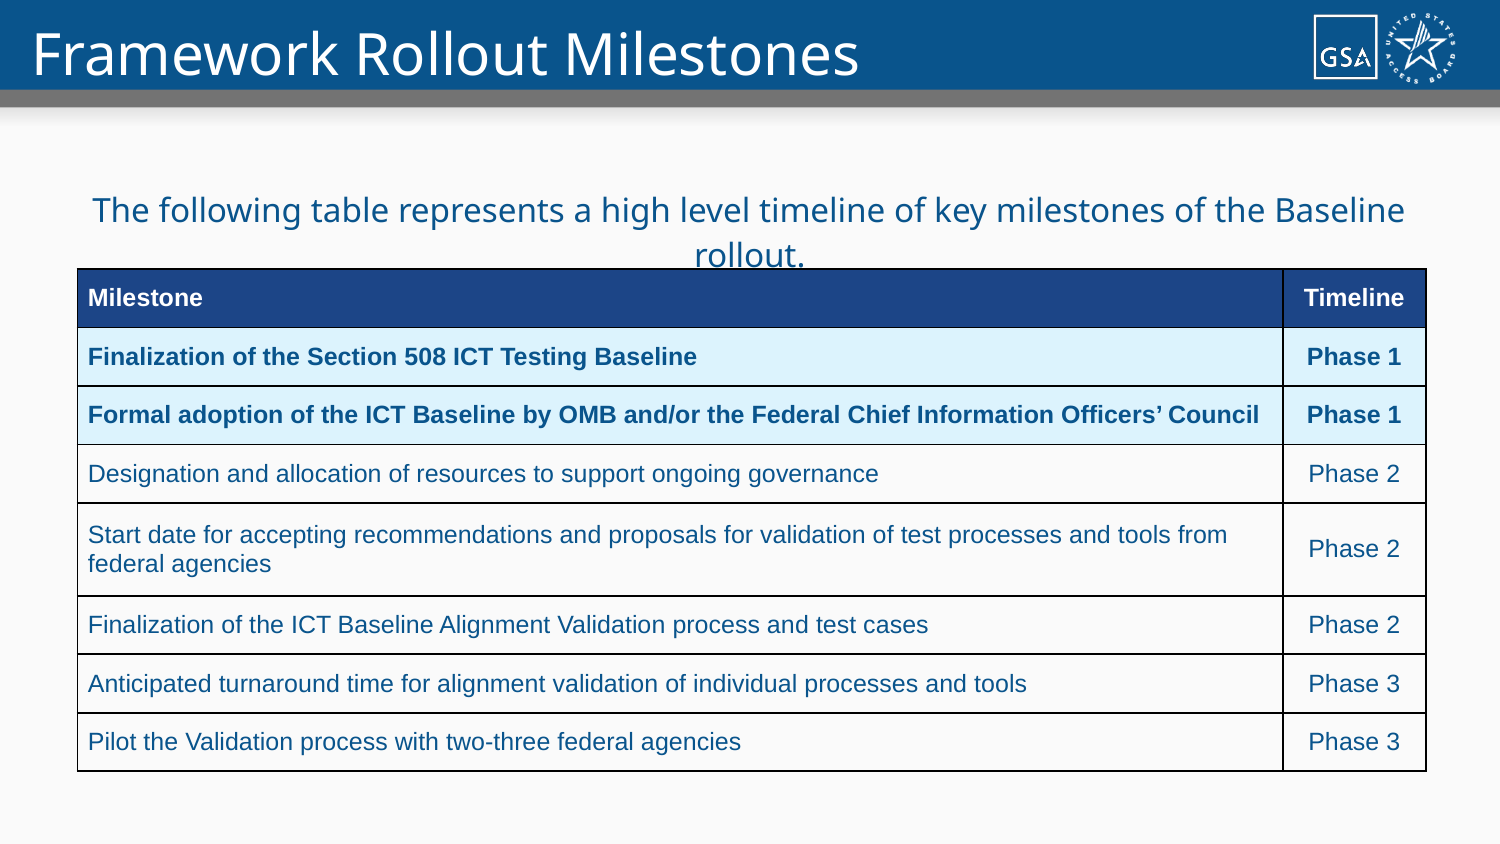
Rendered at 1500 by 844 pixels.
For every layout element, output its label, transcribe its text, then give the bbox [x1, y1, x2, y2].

table_cell Finalization of the ICT Baseline Alignment Validation process and test cases [78, 597, 1282, 653]
table_cell Phase 2 [1284, 504, 1425, 595]
table_cell Designation and allocation of resources to support ongoing governance [78, 445, 1282, 502]
table_header Timeline [1284, 270, 1425, 327]
table_cell Start date for accepting recommendations and proposals for validation of test processes and tools from federal agencies [78, 504, 1282, 595]
table_cell Phase 3 [1284, 655, 1425, 712]
table_cell Phase 2 [1284, 445, 1425, 502]
table_header Milestone [78, 270, 1282, 327]
table_cell Pilot the Validation process with two-three federal agencies [78, 714, 1282, 770]
table_cell Phase 3 [1284, 714, 1425, 770]
list The following table represents a high level timeline of key milestones of the Baseline rollout. [45, 167, 1454, 231]
title Framework Rollout Milestones [16, 2, 1464, 102]
table_cell Formal adoption of the ICT Baseline by OMB and/or the Federal Chief Information Officers’ Council [78, 387, 1282, 444]
table_cell Finalization of the Section 508 ICT Testing Baseline [78, 328, 1282, 385]
table_cell Phase 1 [1284, 328, 1425, 385]
table_cell Phase 2 [1284, 597, 1425, 653]
table_cell Anticipated turnaround time for alignment validation of individual processes and tools [78, 655, 1282, 712]
table_cell Phase 1 [1284, 387, 1425, 444]
